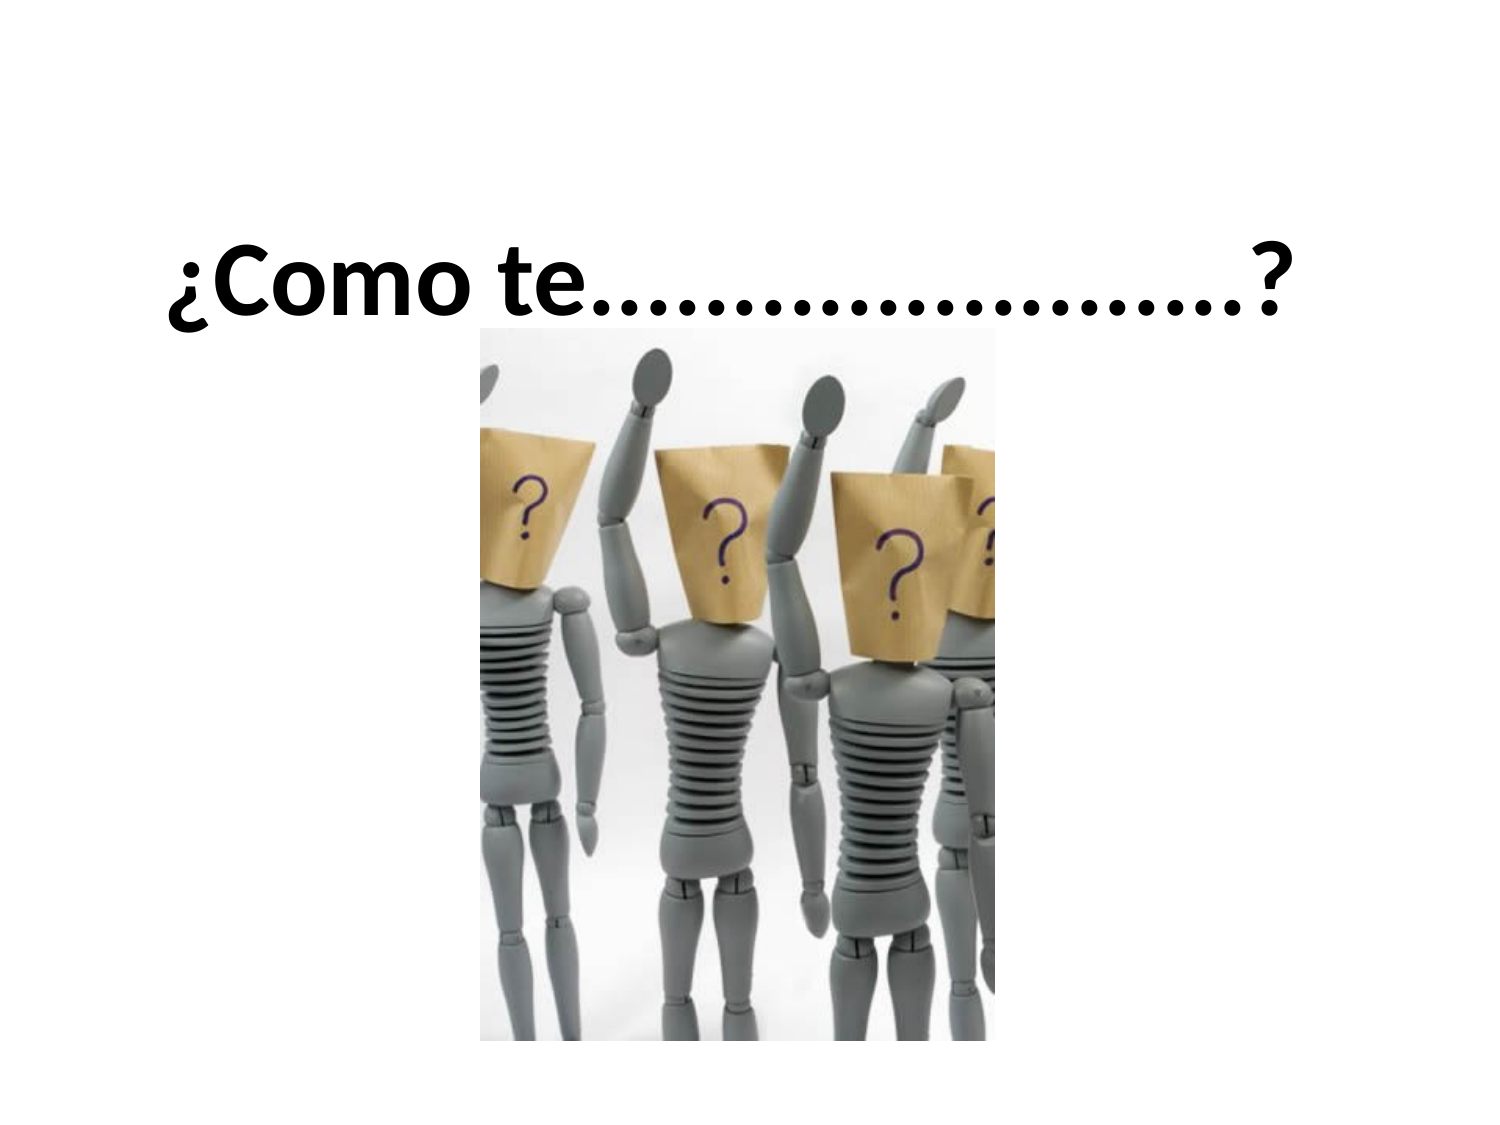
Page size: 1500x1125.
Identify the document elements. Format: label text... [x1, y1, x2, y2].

title ¿Como te.......................? [93, 152, 1369, 394]
picture [480, 327, 995, 1041]
